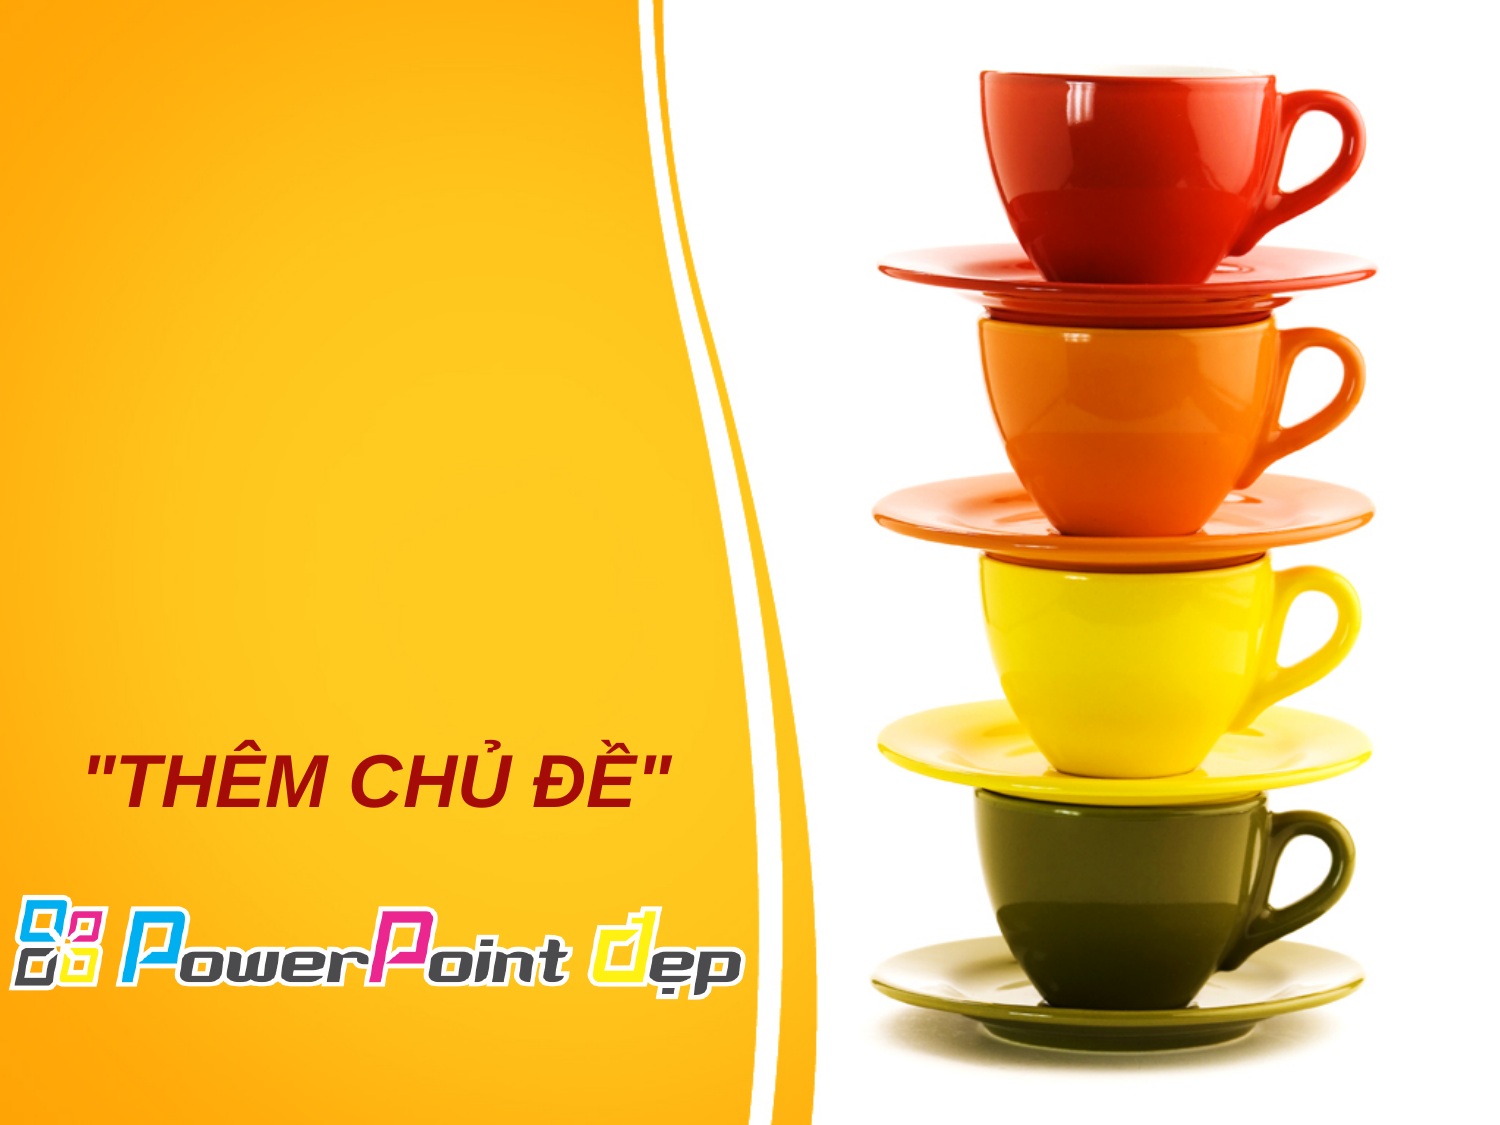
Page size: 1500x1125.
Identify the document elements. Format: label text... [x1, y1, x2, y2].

picture [0, 0, 1500, 1125]
text_box "THÊM CHỦ ĐỀ" [65, 724, 688, 830]
